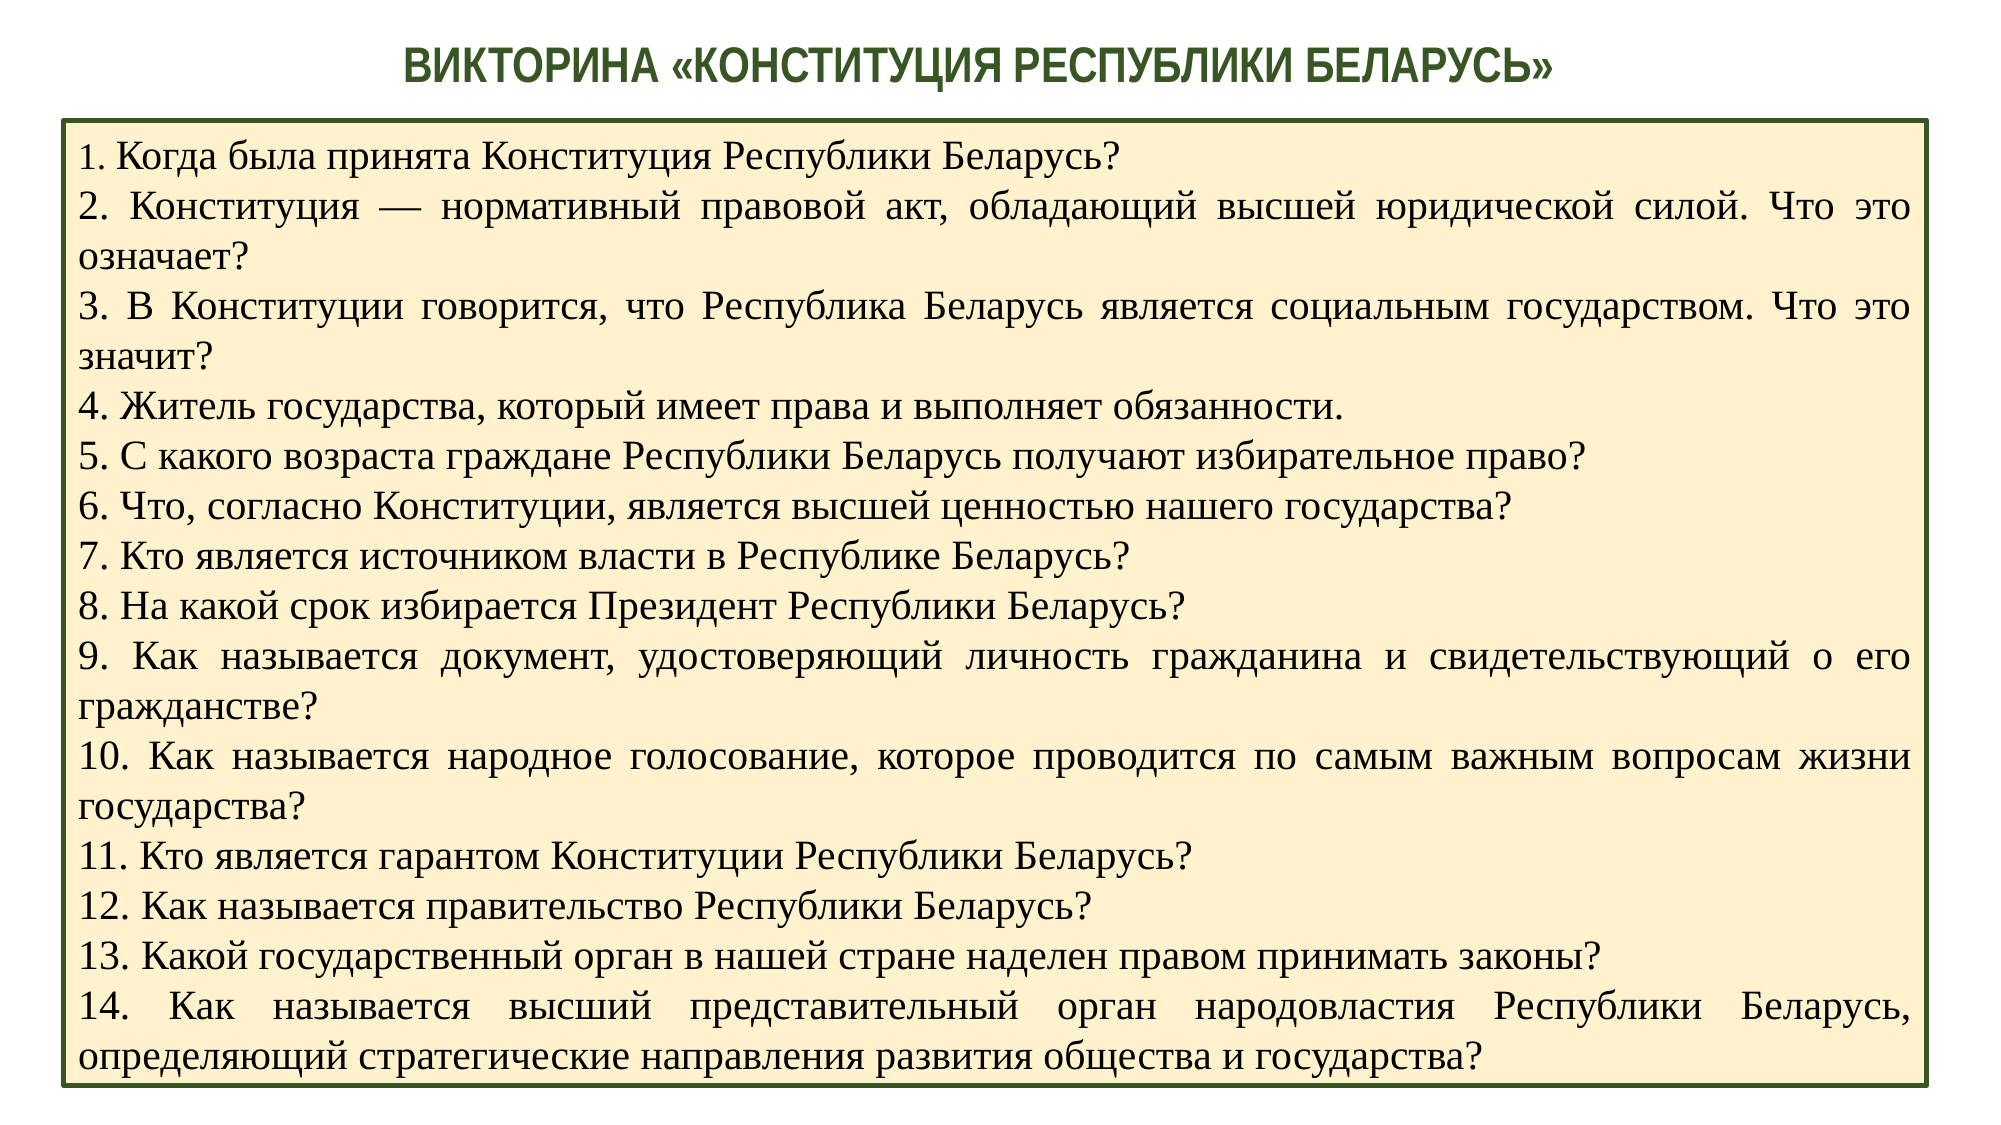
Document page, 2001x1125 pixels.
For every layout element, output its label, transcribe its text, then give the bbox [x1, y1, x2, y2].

text_box Викторина «Конституция Республики Беларусь» [146, 24, 1812, 100]
text_box 1. Когда была принята Конституция Республики Беларусь? 2. Конституция — нормативный правовой акт, обладающий высшей юридической силой. Что это означает? 3. В Конституции говорится, что Республика Беларусь является социальным государством. Что это значит? 4. Житель государства, который имеет права и выполняет обязанности. 5. С какого возраста граждане Республики Беларусь получают избирательное право? 6. Что, согласно Конституции, является высшей ценностью нашего государства? 7. Кто является источником власти в Республике Беларусь? 8. На какой срок избирается Президент Республики Беларусь? 9. Как называется документ, удостоверяющий личность гражданина и свидетельствующий о его гражданстве? 10. Как называется народное голосование, которое проводится по самым важным вопросам жизни государства? 11. Кто является гарантом Конституции Республики Беларусь? 12. Как называется правительство Республики Беларусь? 13. Какой государственный орган в нашей стране наделен правом принимать законы? 14. Как называется высший представительный орган народовластия Республики Беларусь, определяющий стратегические направления развития общества и государства? [63, 120, 1927, 1086]
